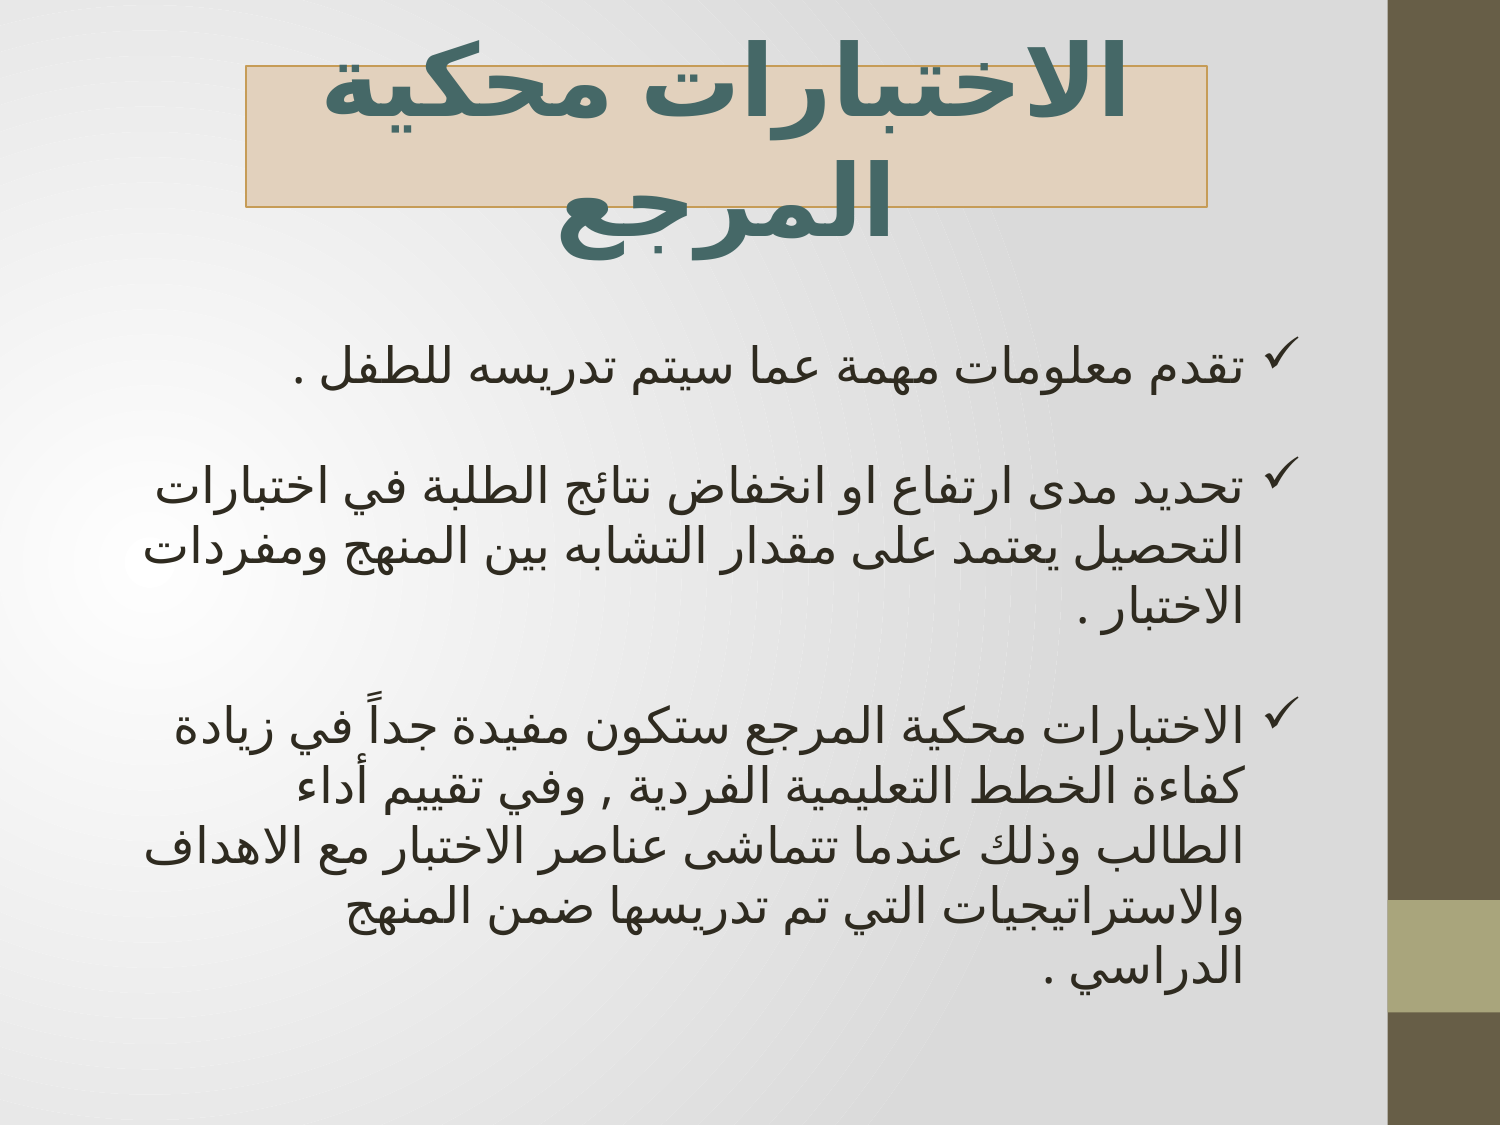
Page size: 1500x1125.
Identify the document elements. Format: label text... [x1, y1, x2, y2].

text_box الاختبارات محكية المرجع [245, 65, 1208, 208]
text_box تقدم معلومات مهمة عما سيتم تدريسه للطفل . تحديد مدى ارتفاع او انخفاض نتائج الطلبة في اختبارات التحصيل يعتمد على مقدار التشابه بين المنهج ومفردات الاختبار . الاختبارات محكية المرجع ستكون مفيدة جداً في زيادة كفاءة الخطط التعليمية الفردية , وفي تقييم أداء الطالب وذلك عندما تتماشى عناصر الاختبار مع الاهداف والاستراتيجيات التي تم تدريسها ضمن المنهج الدراسي . [123, 326, 1317, 1001]
